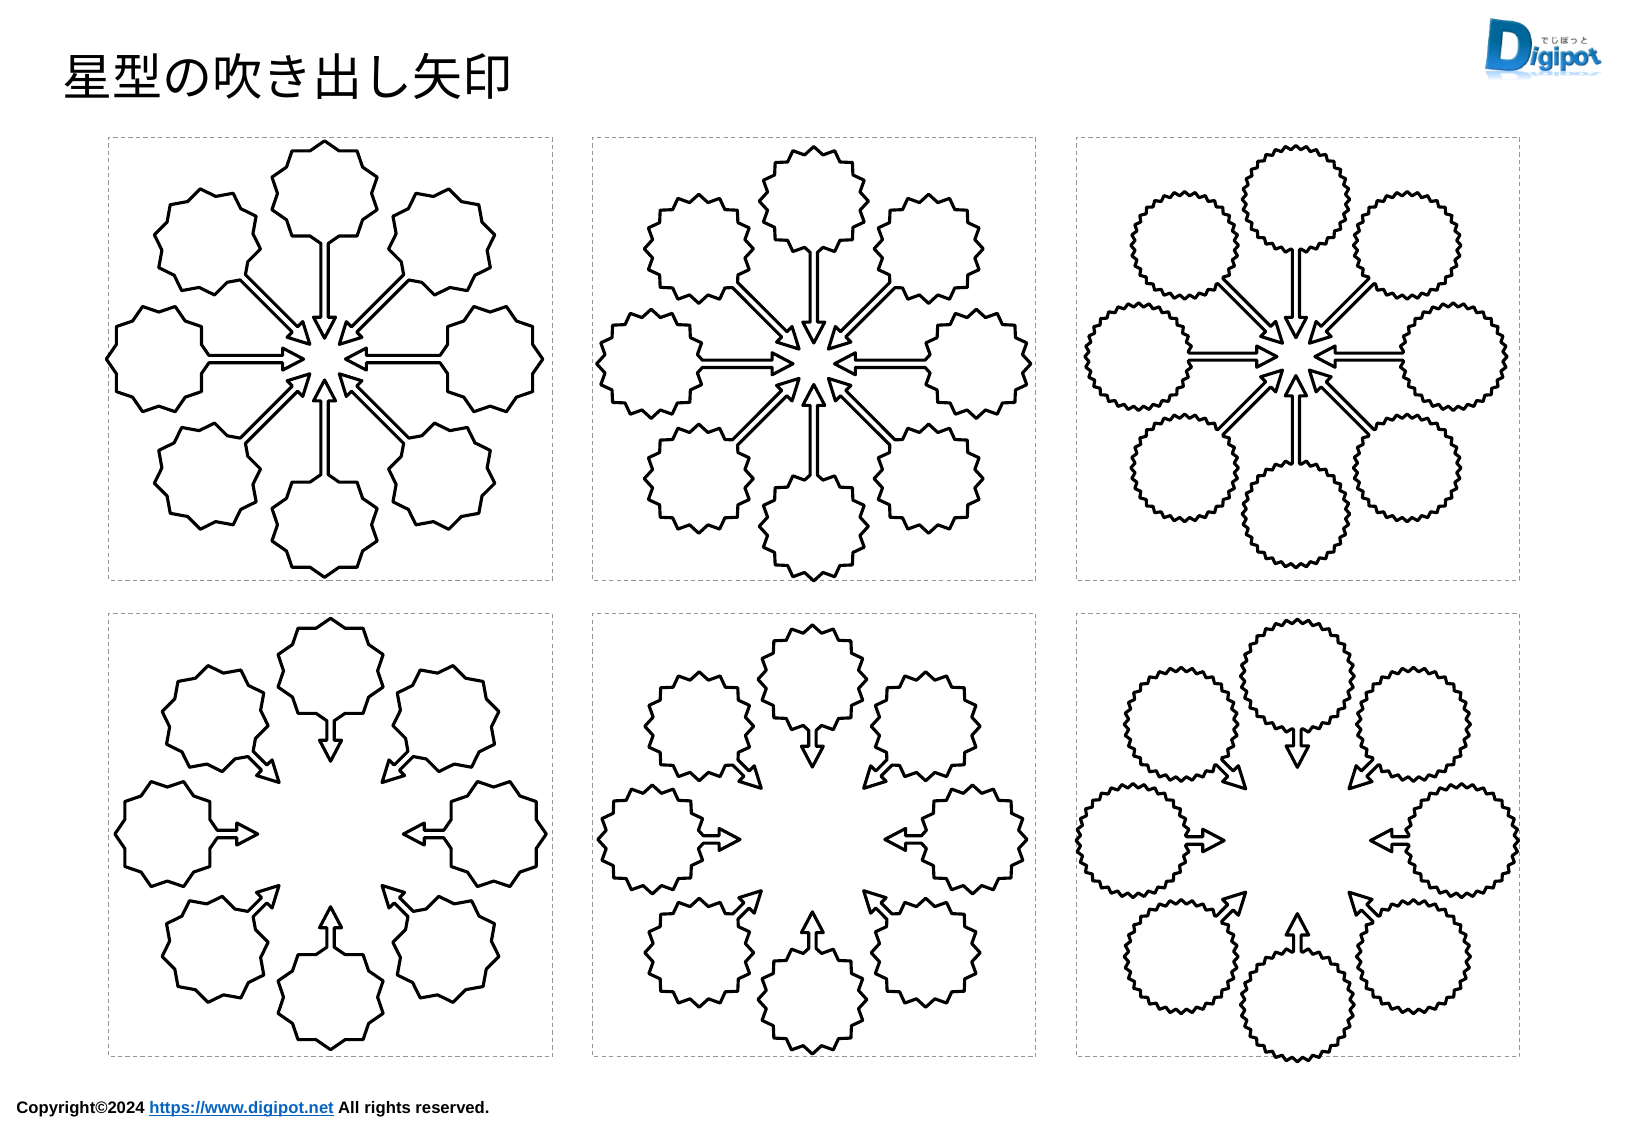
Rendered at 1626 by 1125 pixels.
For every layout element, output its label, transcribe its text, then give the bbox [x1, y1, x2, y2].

text_box [1075, 783, 1225, 898]
text_box [757, 911, 867, 1055]
text_box [596, 309, 794, 419]
text_box [114, 781, 258, 887]
text_box [1349, 892, 1471, 1014]
text_box [278, 618, 384, 762]
text_box [154, 188, 310, 345]
text_box [271, 379, 378, 578]
text_box [1349, 667, 1471, 789]
text_box [1240, 913, 1355, 1062]
text_box [1309, 191, 1462, 344]
text_box [339, 188, 495, 345]
text_box [757, 624, 867, 768]
text_box [863, 671, 981, 789]
text_box 星型の吹き出し矢印 [47, 38, 528, 113]
text_box [644, 378, 800, 534]
text_box [106, 306, 304, 412]
text_box [644, 194, 800, 350]
text_box [403, 781, 547, 887]
text_box [339, 373, 495, 530]
text_box [1130, 191, 1283, 344]
text_box [828, 378, 984, 534]
text_box [644, 890, 762, 1008]
text_box [1130, 370, 1283, 522]
text_box [162, 885, 280, 1003]
text_box [1314, 302, 1508, 411]
text_box [382, 885, 499, 1003]
text_box [759, 146, 869, 343]
text_box [1242, 145, 1350, 338]
text_box [382, 665, 499, 783]
text_box [597, 784, 741, 894]
text_box [828, 194, 984, 350]
text_box [1370, 783, 1519, 898]
text_box [1084, 302, 1277, 411]
picture [1485, 18, 1602, 82]
text_box [1124, 667, 1246, 789]
text_box [1242, 375, 1350, 568]
text_box [759, 384, 869, 581]
text_box [271, 140, 378, 339]
text_box [278, 906, 384, 1050]
text_box [884, 784, 1028, 894]
text_box [154, 373, 310, 530]
text_box [863, 890, 981, 1008]
text_box [1309, 370, 1462, 522]
text_box [1240, 619, 1355, 768]
text_box [345, 306, 543, 412]
text_box [162, 665, 280, 783]
text_box [644, 671, 762, 789]
text_box [834, 309, 1031, 419]
text_box [1124, 892, 1246, 1014]
